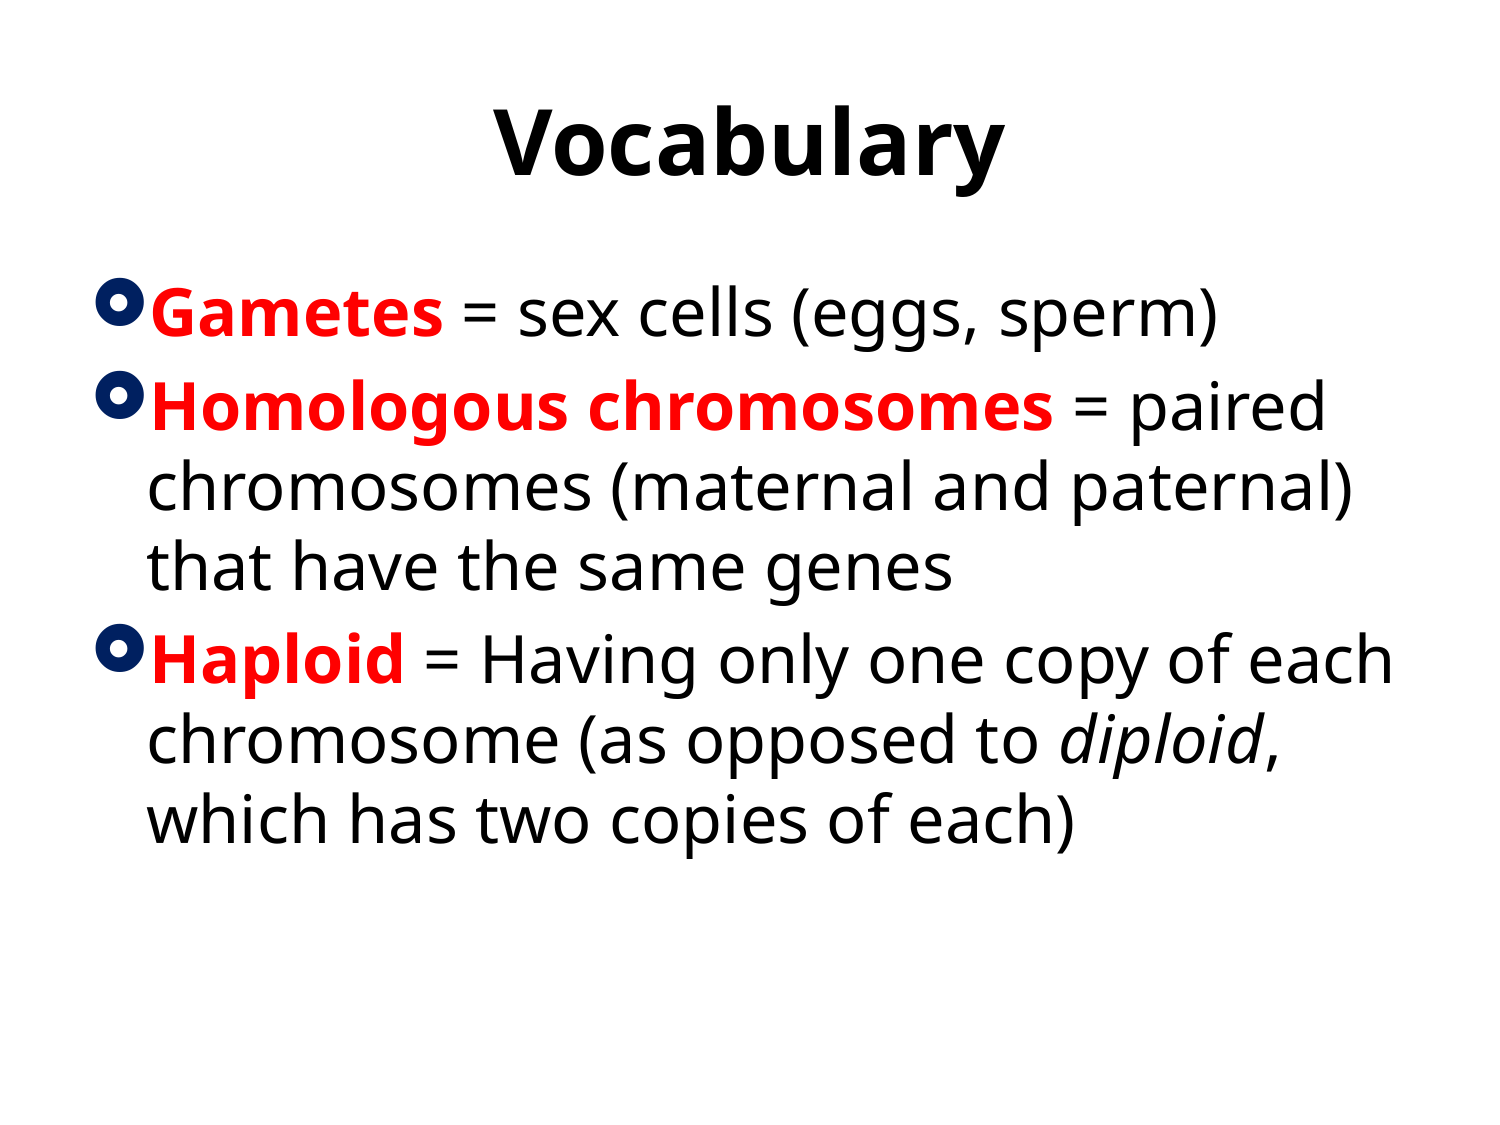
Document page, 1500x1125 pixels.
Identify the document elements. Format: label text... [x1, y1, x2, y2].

list Gametes = sex cells (eggs, sperm) Homologous chromosomes = paired chromosomes (maternal and paternal) that have the same genes Haploid = Having only one copy of each chromosome (as opposed to diploid, which has two copies of each) [74, 262, 1426, 1006]
title Vocabulary [74, 44, 1426, 233]
